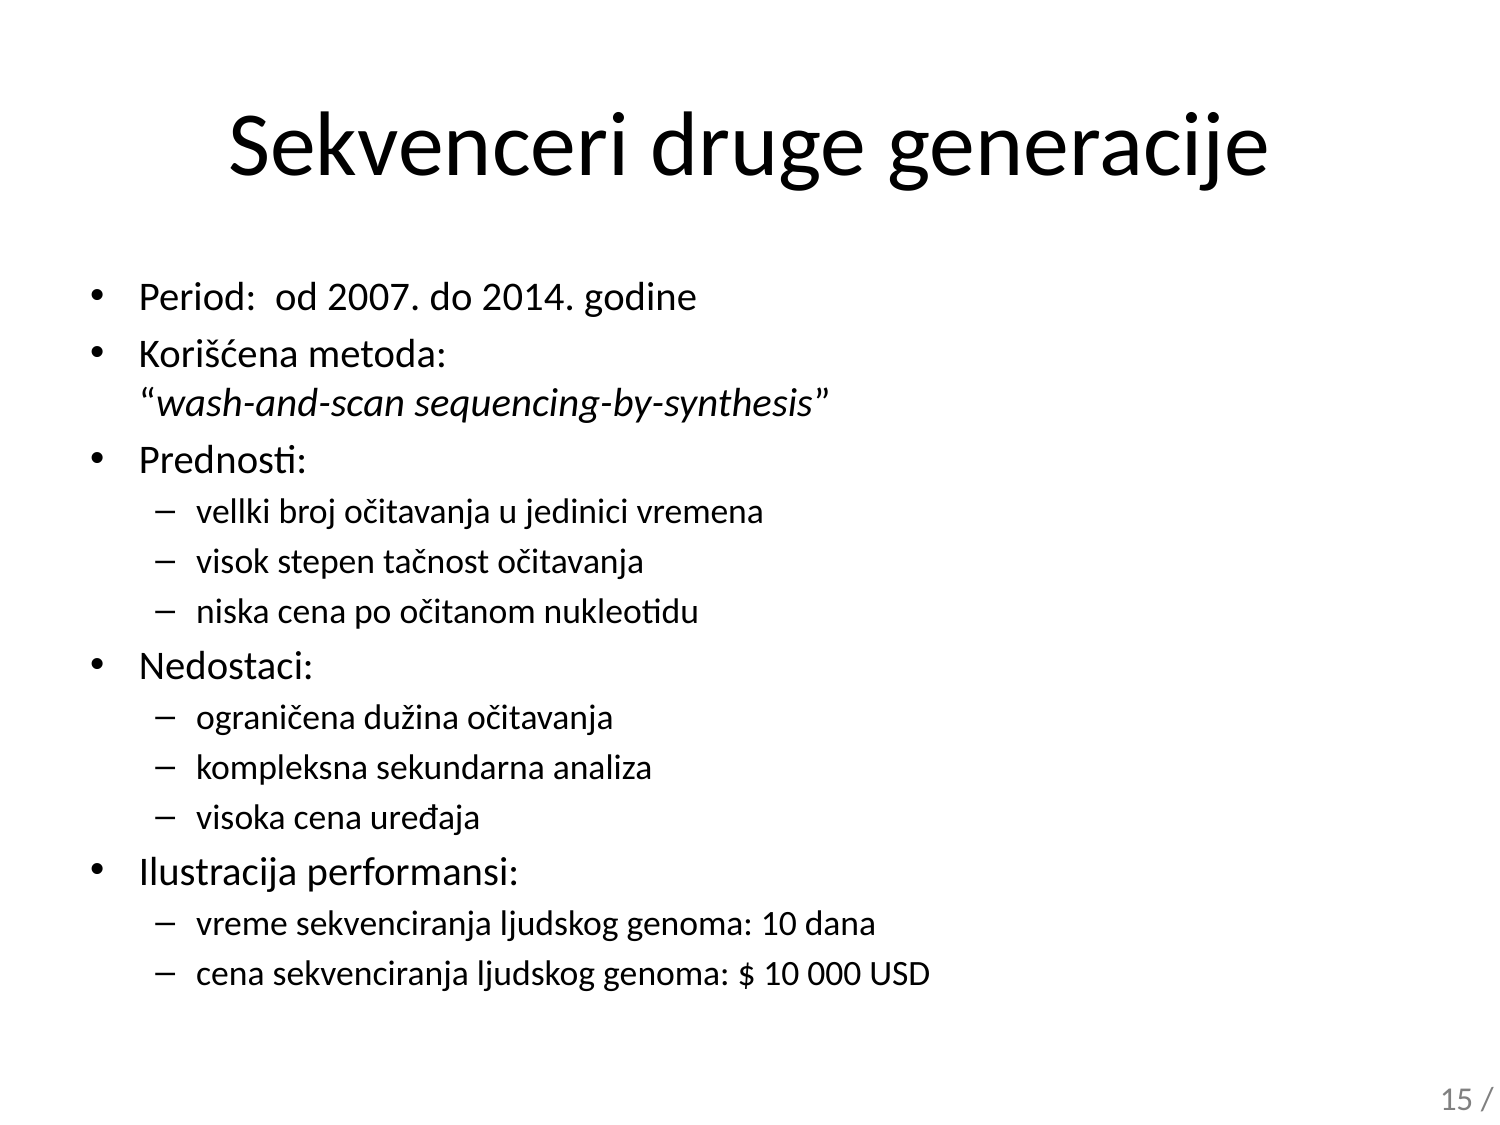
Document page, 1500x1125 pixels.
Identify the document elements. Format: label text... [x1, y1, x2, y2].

title Sekvenceri druge generacije [75, 45, 1425, 233]
list Period: od 2007. do 2014. godine Korišćena metoda: “wash-and-scan sequencing-by-synthesis” Prednosti: vellki broj očitavanja u jedinici vremena visok stepen tačnost očitavanja niska cena po očitanom nukleotidu Nedostaci: ograničena dužina očitavanja kompleksna sekundarna analiza visoka cena uređaja Ilustracija performansi: vreme sekvenciranja ljudskog genoma: 10 dana cena sekvenciranja ljudskog genoma: $ 10 000 USD [75, 262, 1425, 1005]
